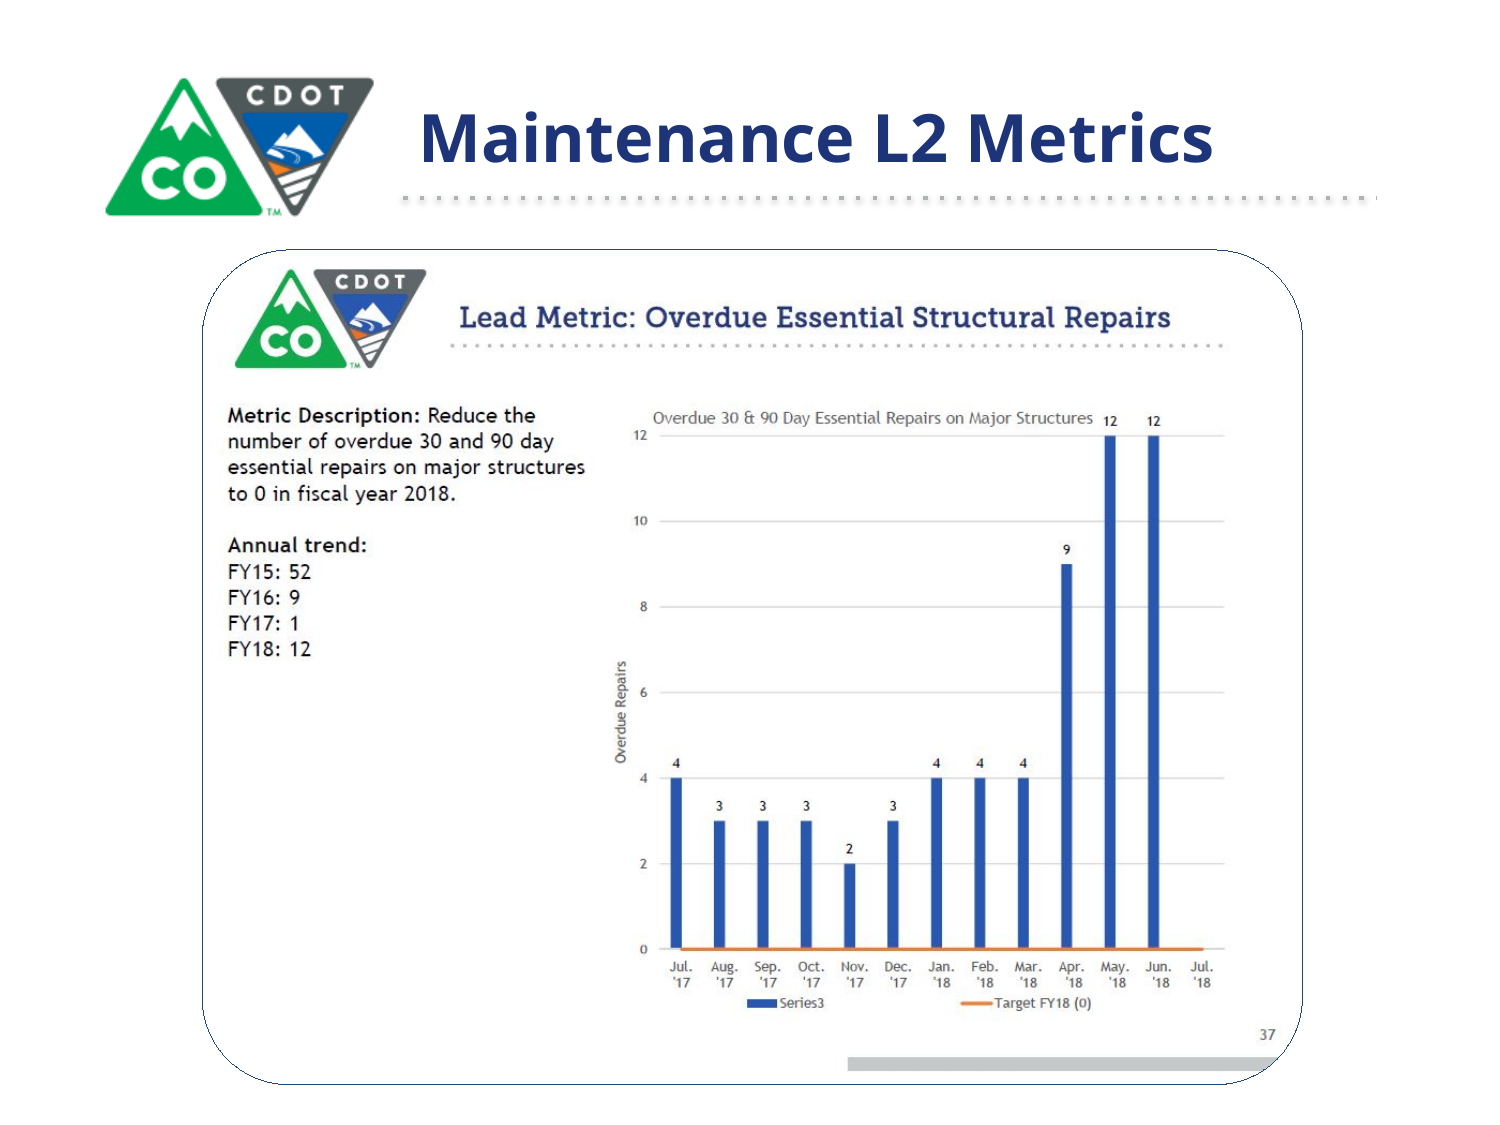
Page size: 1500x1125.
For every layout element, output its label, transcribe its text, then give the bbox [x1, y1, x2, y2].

picture [201, 249, 1303, 1085]
text_box Maintenance L2 Metrics [403, 80, 1377, 191]
picture [94, 62, 381, 237]
